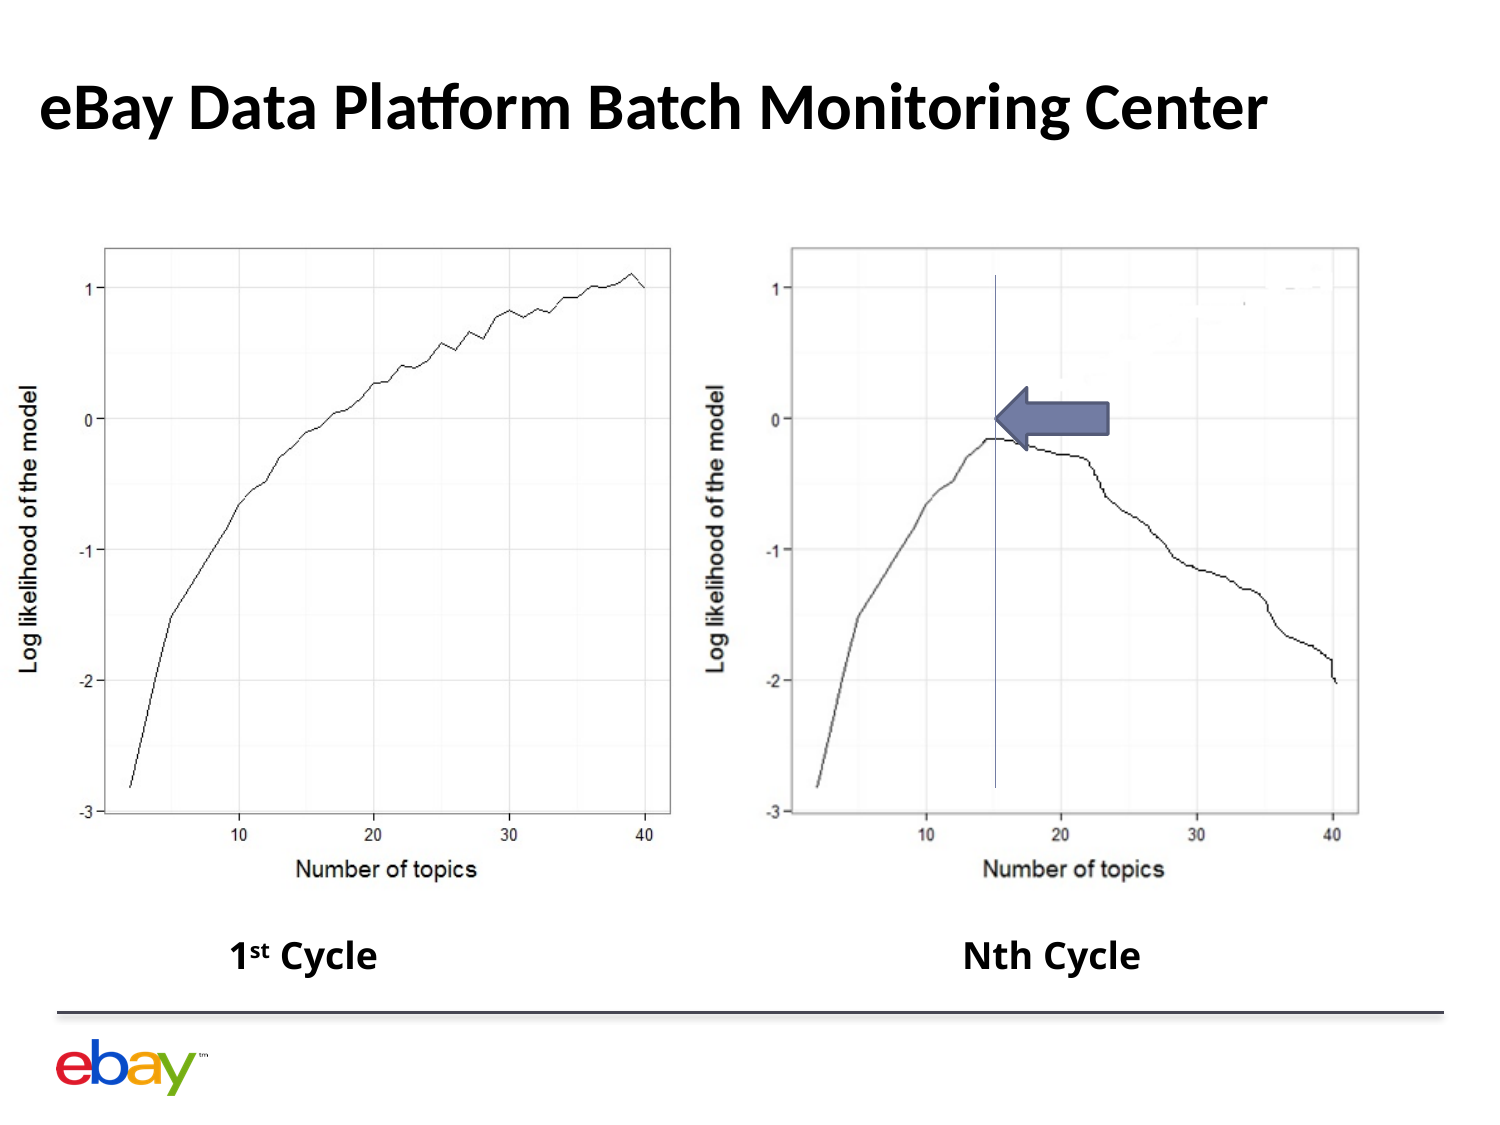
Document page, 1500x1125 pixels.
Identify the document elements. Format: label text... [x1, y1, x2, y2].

picture [0, 224, 1383, 919]
picture [56, 1039, 208, 1096]
title eBay Data Platform Batch Monitoring Center [24, 37, 1401, 151]
text_box 1st Cycle [213, 932, 393, 985]
text_box Nth Cycle [947, 932, 1157, 985]
